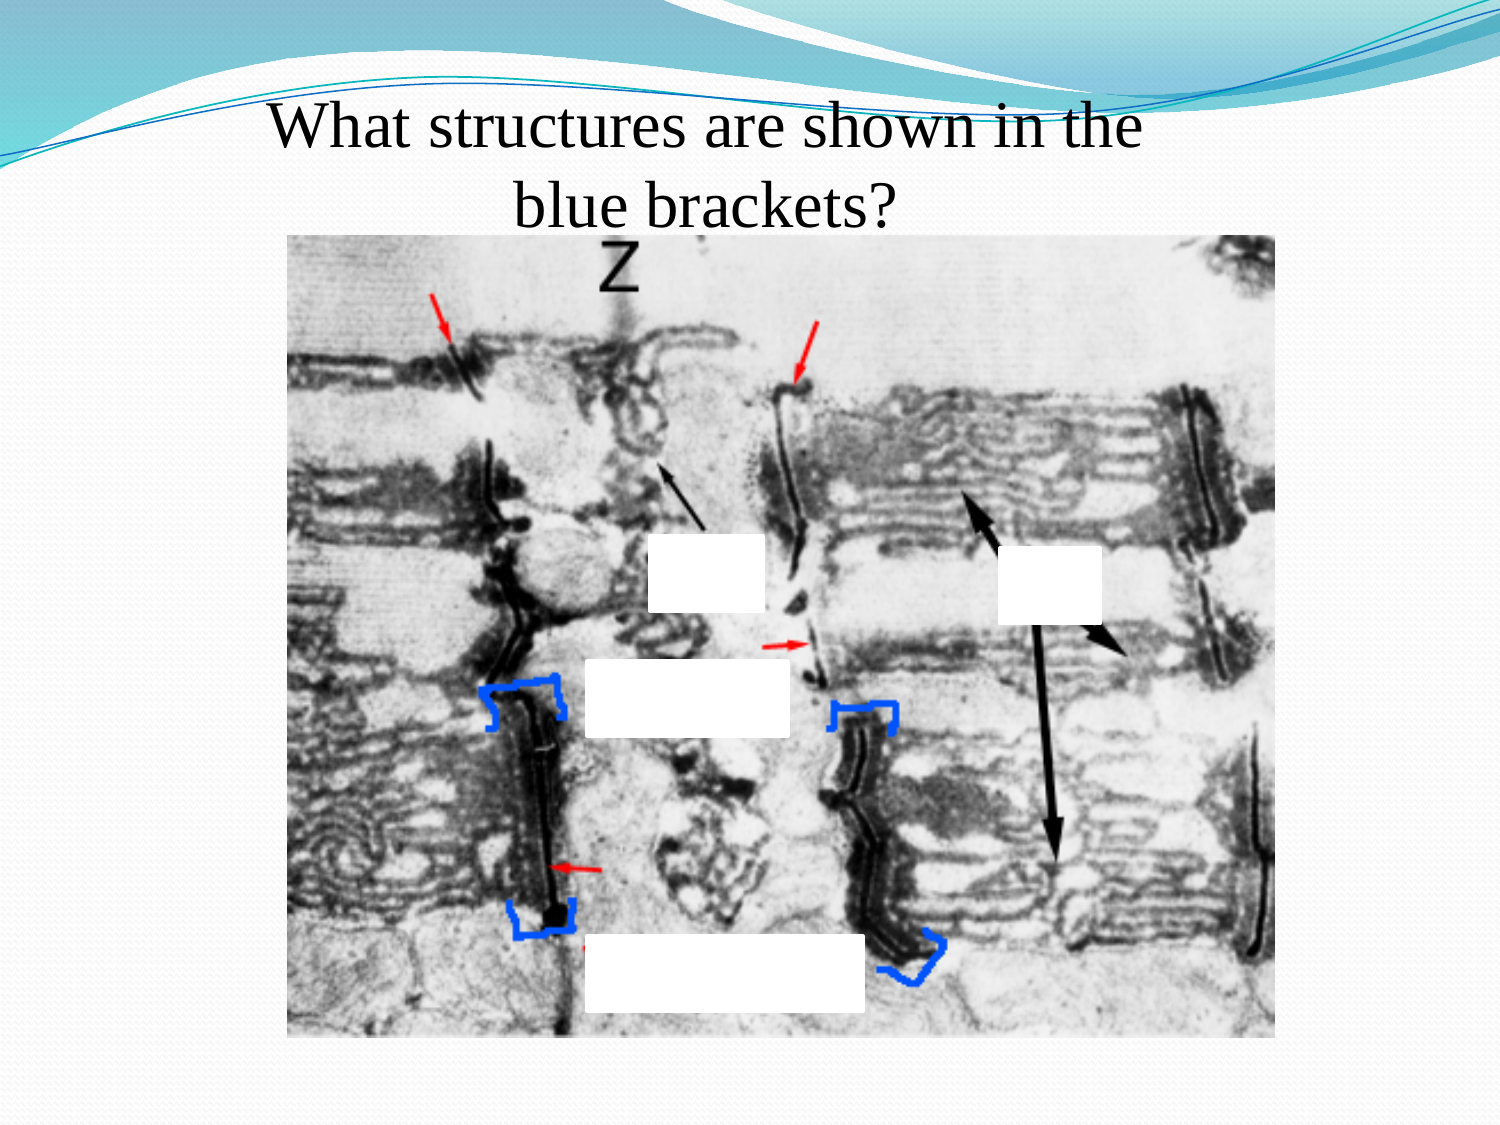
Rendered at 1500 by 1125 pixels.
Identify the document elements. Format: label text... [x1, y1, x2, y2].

text_box What structures are shown in the blue brackets? [187, 73, 1225, 248]
picture [287, 235, 1276, 1038]
